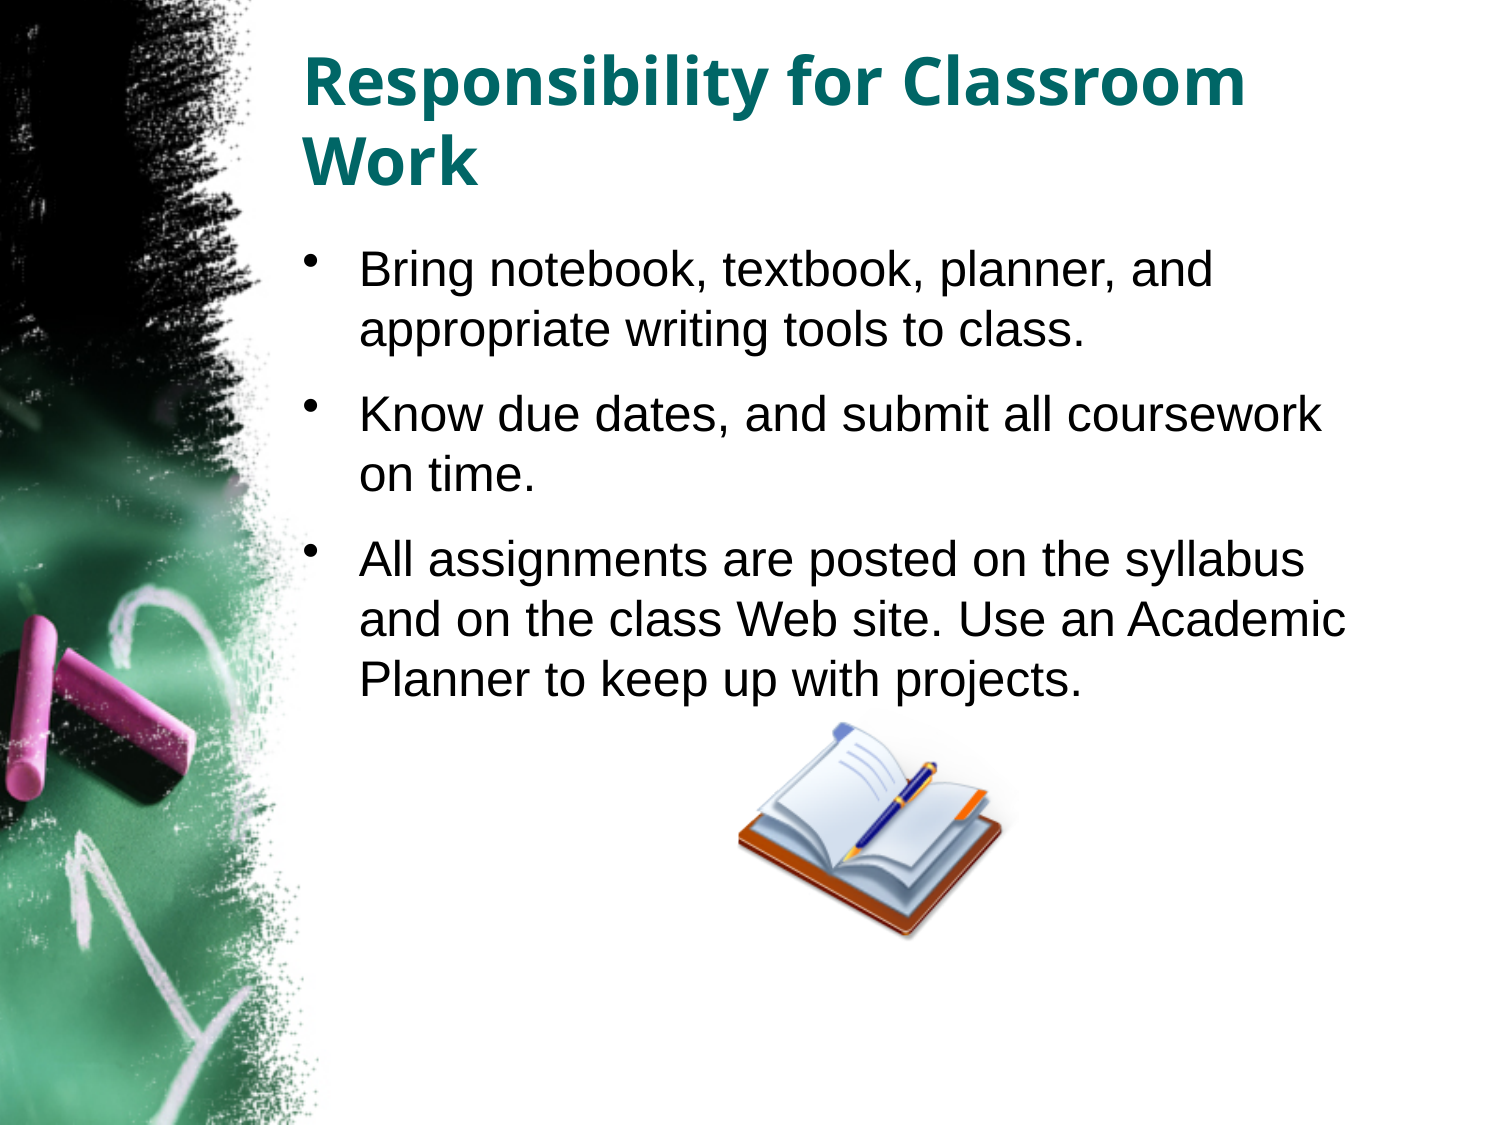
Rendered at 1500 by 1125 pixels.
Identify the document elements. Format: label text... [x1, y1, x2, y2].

picture [0, 0, 1500, 1125]
list Bring notebook, textbook, planner, and appropriate writing tools to class. Know due dates, and submit all coursework on time. All assignments are posted on the syllabus and on the class Web site. Use an Academic Planner to keep up with projects. [287, 228, 1393, 980]
title Responsibility for Classroom Work [287, 49, 1438, 188]
